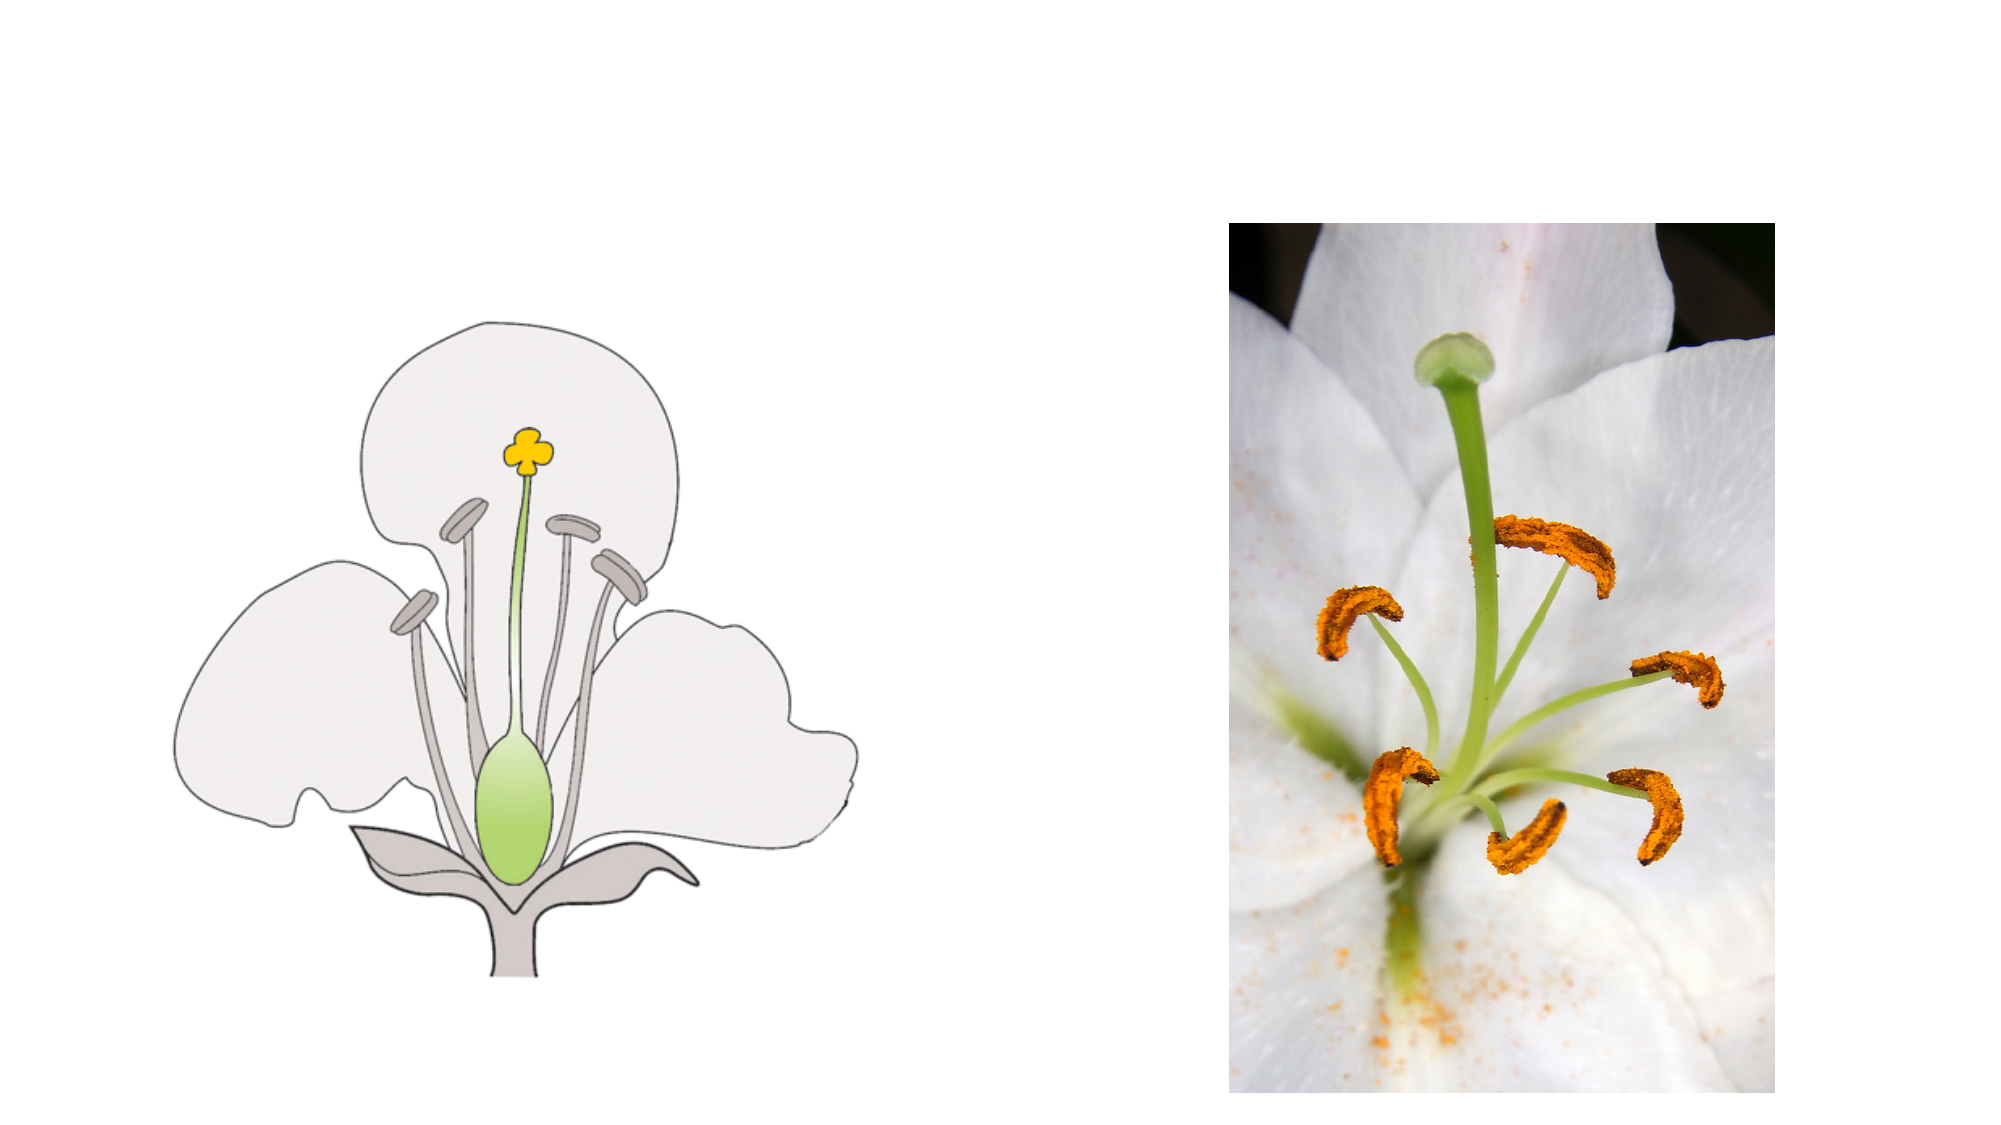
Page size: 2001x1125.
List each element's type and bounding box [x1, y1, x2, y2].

picture [1229, 223, 1775, 1093]
list [137, 277, 942, 988]
